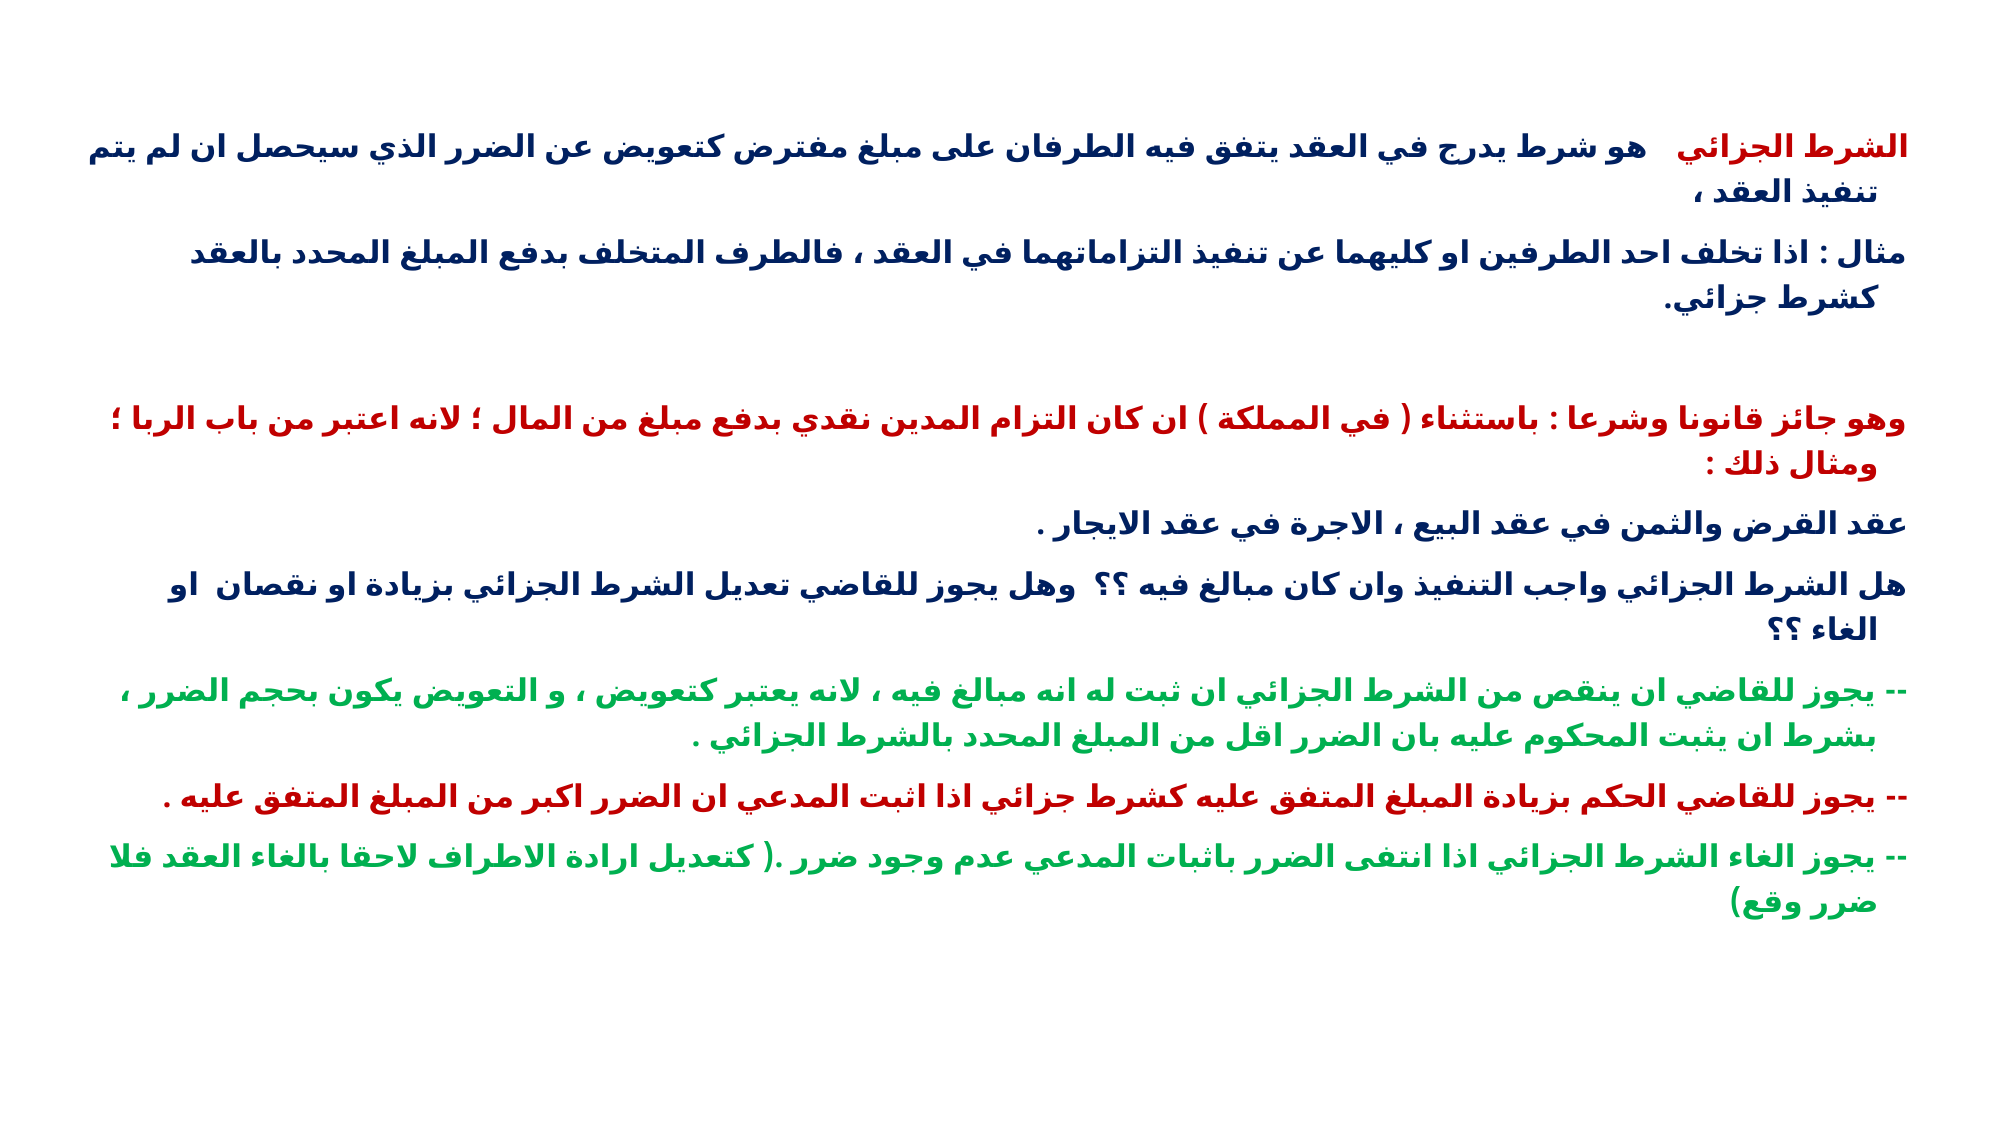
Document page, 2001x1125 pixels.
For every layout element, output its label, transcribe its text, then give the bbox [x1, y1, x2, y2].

list الشرط الجزائي : هو شرط يدرج في العقد يتفق فيه الطرفان على مبلغ مفترض كتعويض عن الضرر الذي سيحصل ان لم يتم تنفيذ العقد ، مثال : اذا تخلف احد الطرفين او كليهما عن تنفيذ التزاماتهما في العقد ، فالطرف المتخلف بدفع المبلغ المحدد بالعقد كشرط جزائي. وهو جائز قانونا وشرعا : باستثناء ( في المملكة ) ان كان التزام المدين نقدي بدفع مبلغ من المال ؛ لانه اعتبر من باب الربا ؛ ومثال ذلك : عقد القرض والثمن في عقد البيع ، الاجرة في عقد الايجار . هل الشرط الجزائي واجب التنفيذ وان كان مبالغ فيه ؟؟ وهل يجوز للقاضي تعديل الشرط الجزائي بزيادة او نقصان او الغاء ؟؟ -- يجوز للقاضي ان ينقص من الشرط الجزائي ان ثبت له انه مبالغ فيه ، لانه يعتبر كتعويض ، و التعويض يكون بحجم الضرر ، بشرط ان يثبت المحكوم عليه بان الضرر اقل من المبلغ المحدد بالشرط الجزائي . -- يجوز للقاضي الحكم بزيادة المبلغ المتفق عليه كشرط جزائي اذا اثبت المدعي ان الضرر اكبر من المبلغ المتفق عليه . -- يجوز الغاء الشرط الجزائي اذا انتفى الضرر باثبات المدعي عدم وجود ضرر .( كتعديل ارادة الاطراف لاحقا بالغاء العقد فلا ضرر وقع) [68, 57, 1925, 1050]
